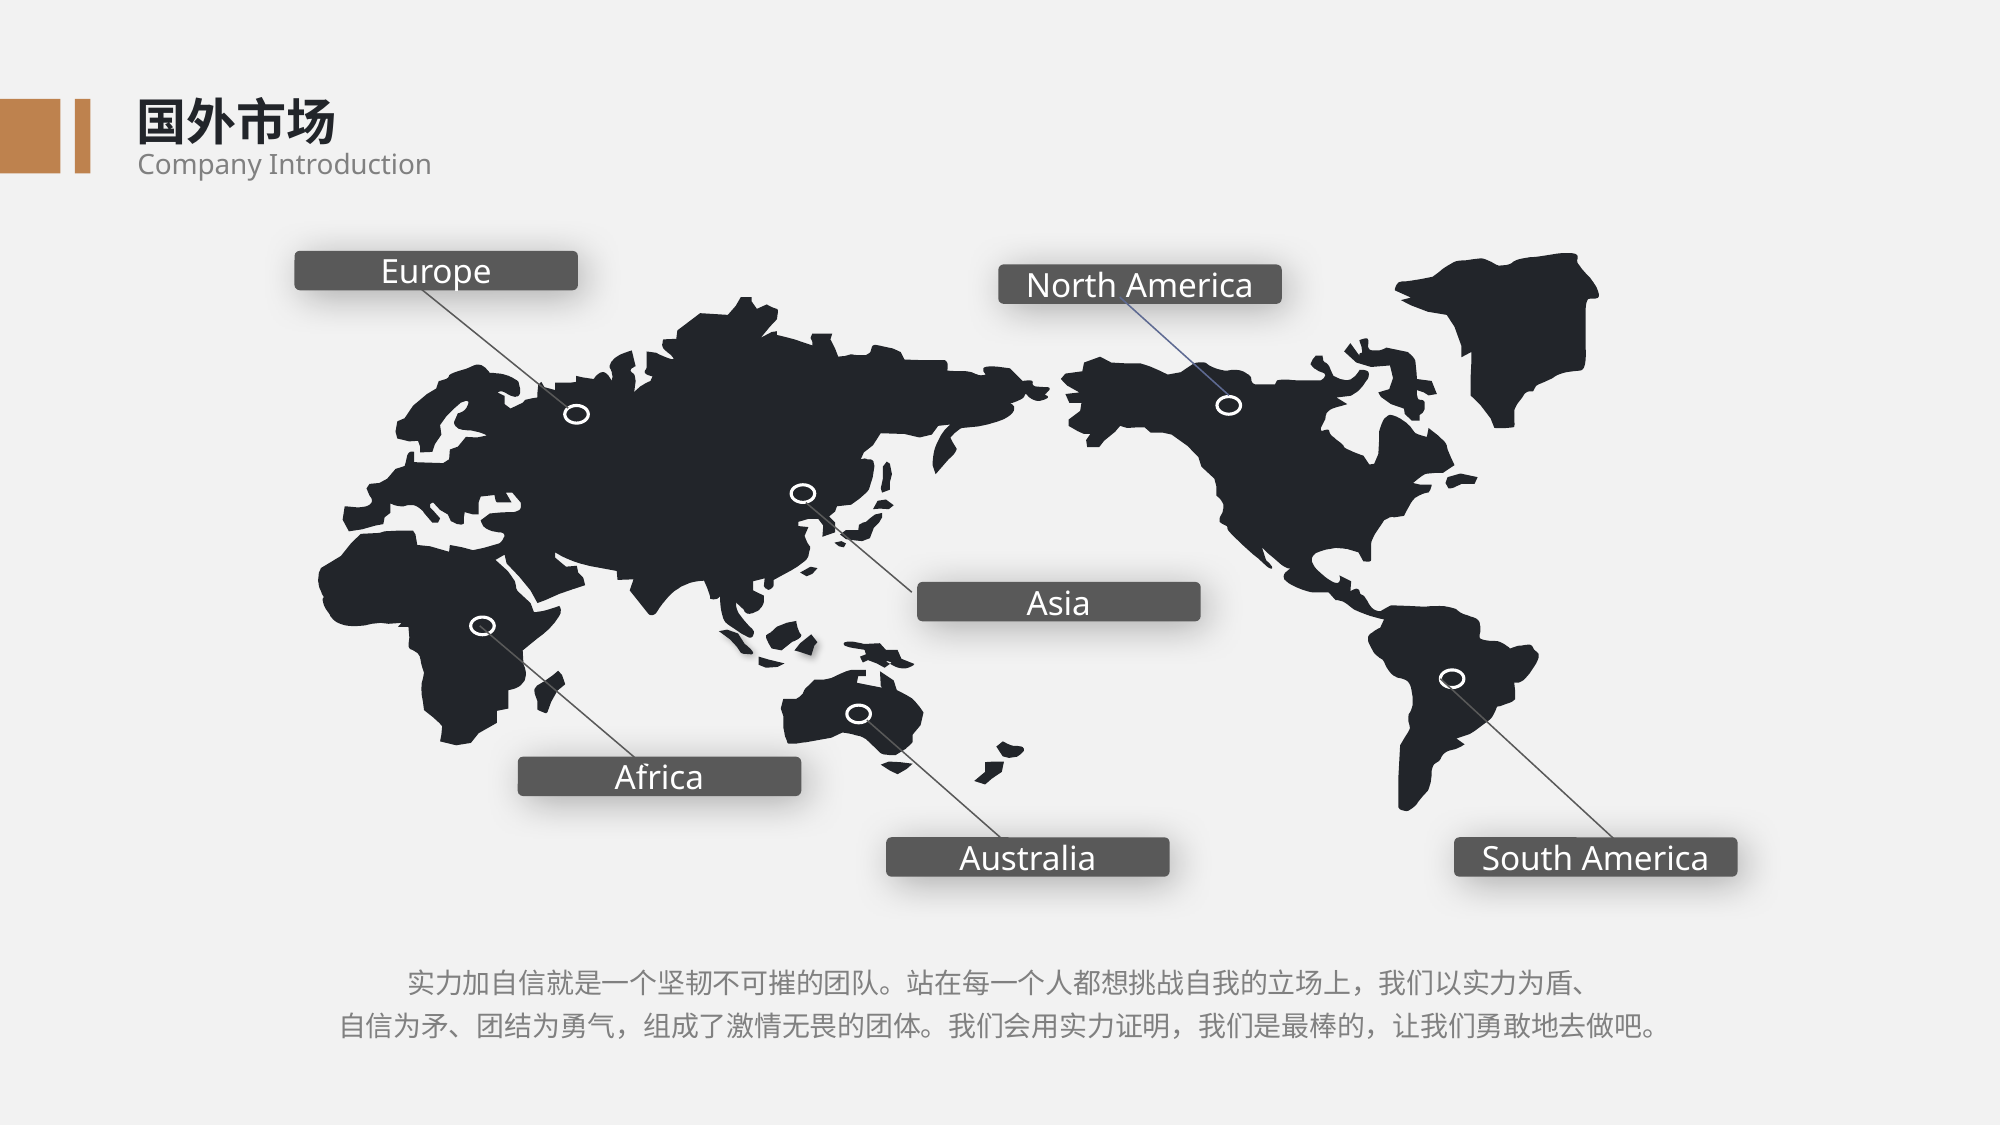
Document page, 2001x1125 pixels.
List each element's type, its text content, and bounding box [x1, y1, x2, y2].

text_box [119, 83, 643, 189]
text_box Europe [293, 249, 579, 292]
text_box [318, 253, 1599, 811]
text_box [1119, 297, 1229, 396]
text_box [805, 502, 912, 593]
text_box Australia [885, 836, 1171, 878]
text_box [866, 720, 1011, 846]
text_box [1440, 678, 1622, 847]
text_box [412, 282, 569, 409]
text_box 实力加自信就是一个坚韧不可摧的团队。站在每一个人都想挑战自我的立场上，我们以实力为盾、 自信为矛、团结为勇气，组成了激情无畏的团体。我们会用实力证明，我们是最棒的，让我们勇敢地去做吧。 [200, 948, 1808, 1050]
text_box South America [1453, 836, 1739, 878]
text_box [479, 625, 648, 768]
